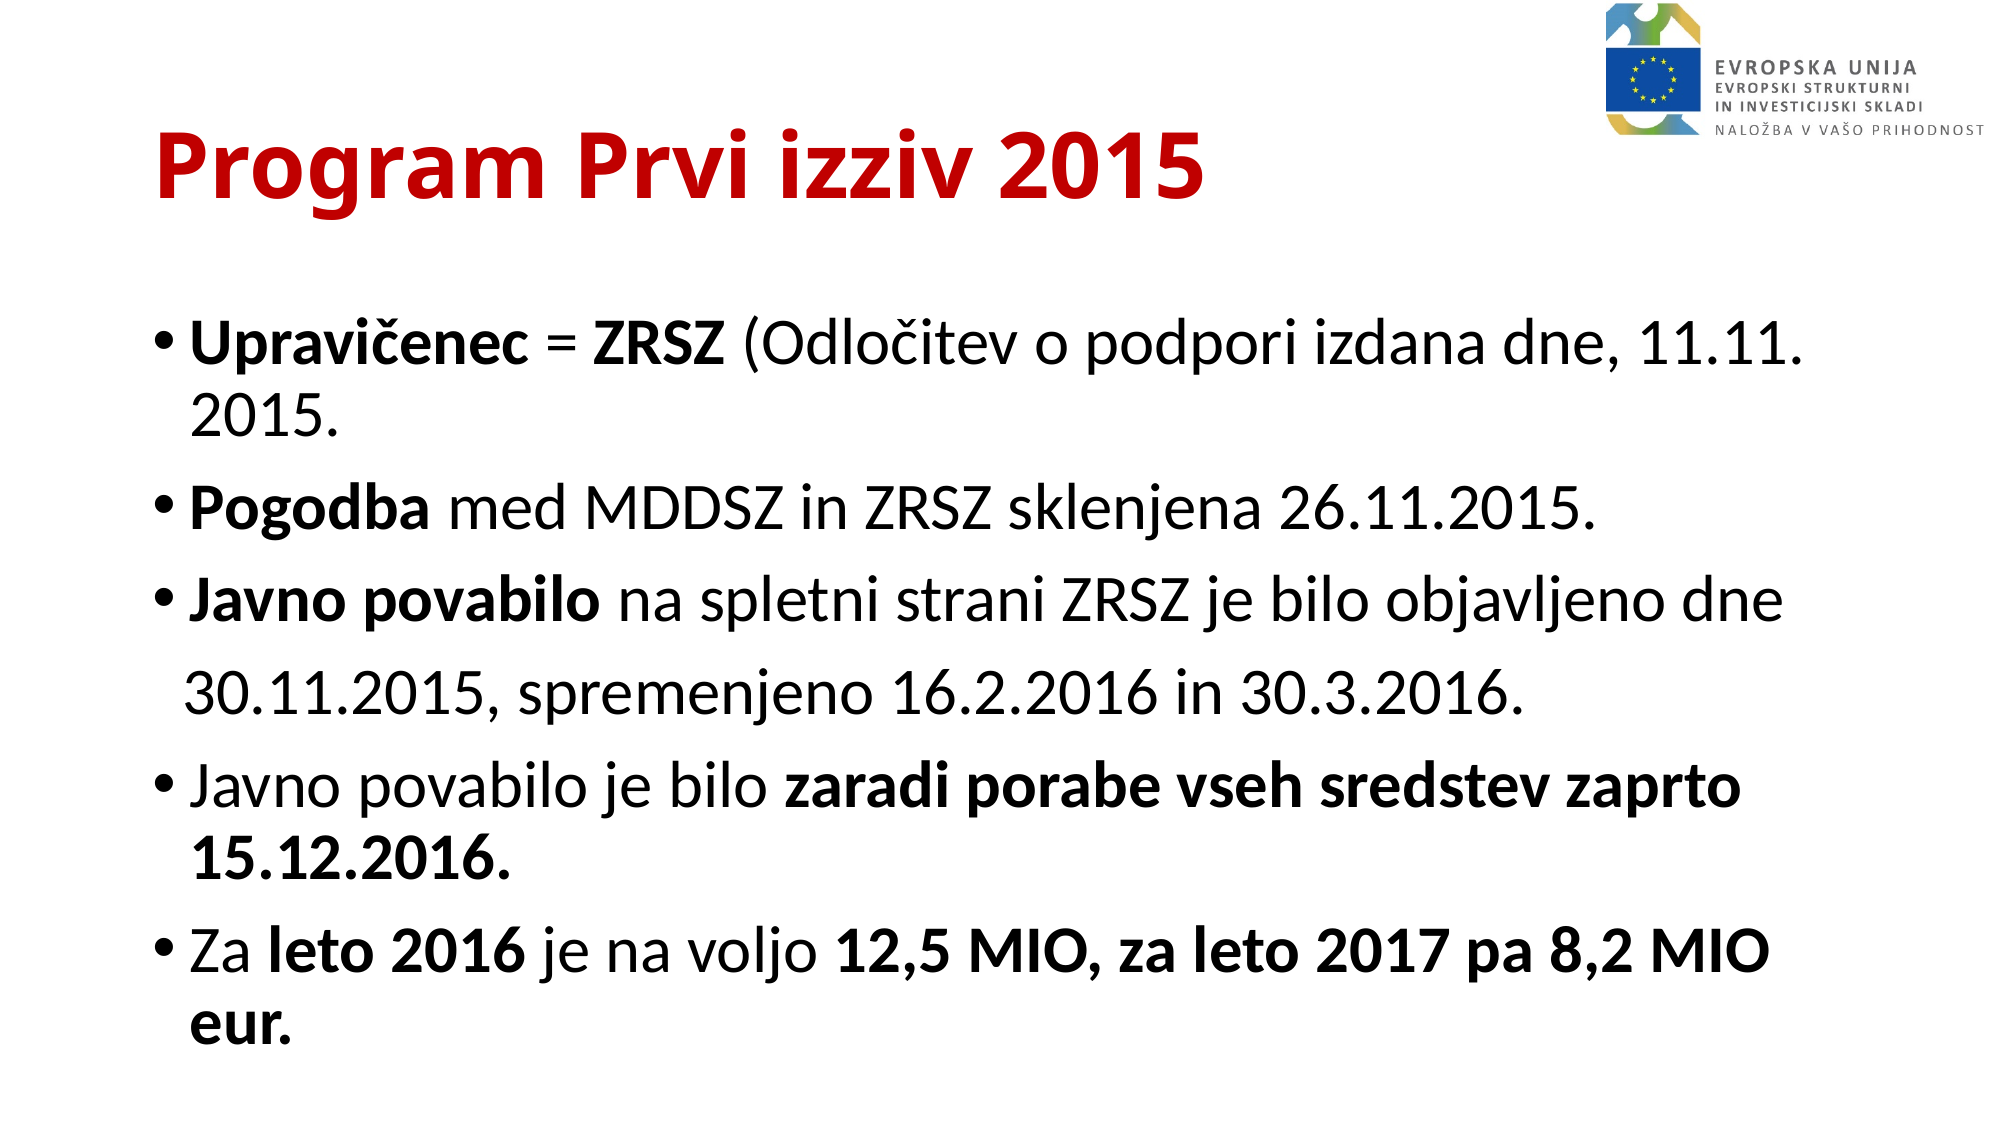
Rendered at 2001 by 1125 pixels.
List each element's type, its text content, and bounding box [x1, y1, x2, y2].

picture [1606, 0, 1984, 139]
list Upravičenec = ZRSZ (Odločitev o podpori izdana dne, 11.11. 2015. Pogodba med MDDSZ in ZRSZ sklenjena 26.11.2015. Javno povabilo na spletni strani ZRSZ je bilo objavljeno dne 30.11.2015, spremenjeno 16.2.2016 in 30.3.2016. Javno povabilo je bilo zaradi porabe vseh sredstev zaprto 15.12.2016. Za leto 2016 je na voljo 12,5 MIO, za leto 2017 pa 8,2 MIO eur. [137, 299, 1863, 1064]
title Program Prvi izziv 2015 [137, 59, 1863, 278]
